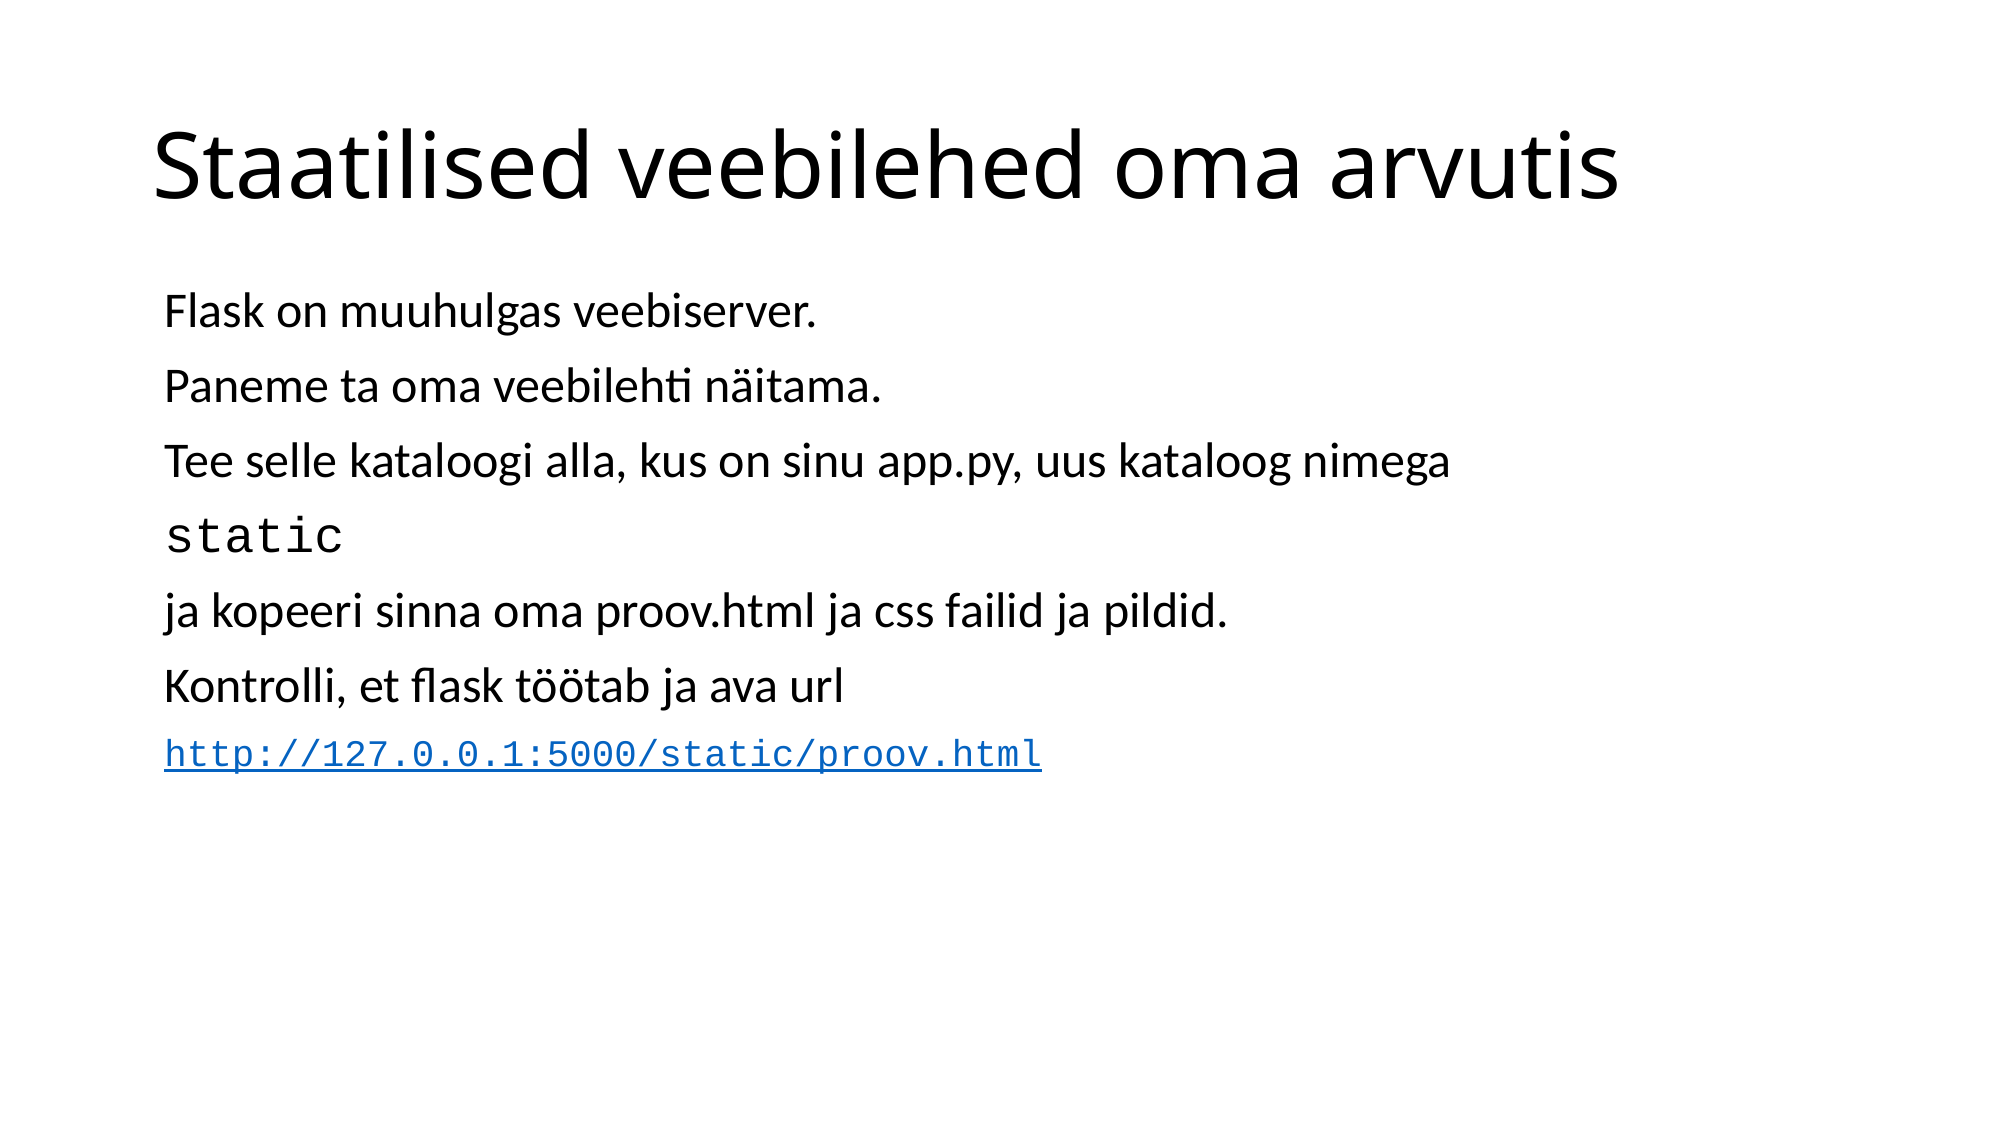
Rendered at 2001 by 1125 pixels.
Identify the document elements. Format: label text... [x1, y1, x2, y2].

list Flask on muuhulgas veebiserver. Paneme ta oma veebilehti näitama. Tee selle kataloogi alla, kus on sinu app.py, uus kataloog nimega static ja kopeeri sinna oma proov.html ja css failid ja pildid. Kontrolli, et flask töötab ja ava url http://127.0.0.1:5000/static/proov.html [149, 277, 1539, 1020]
title Staatilised veebilehed oma arvutis [137, 59, 1863, 278]
